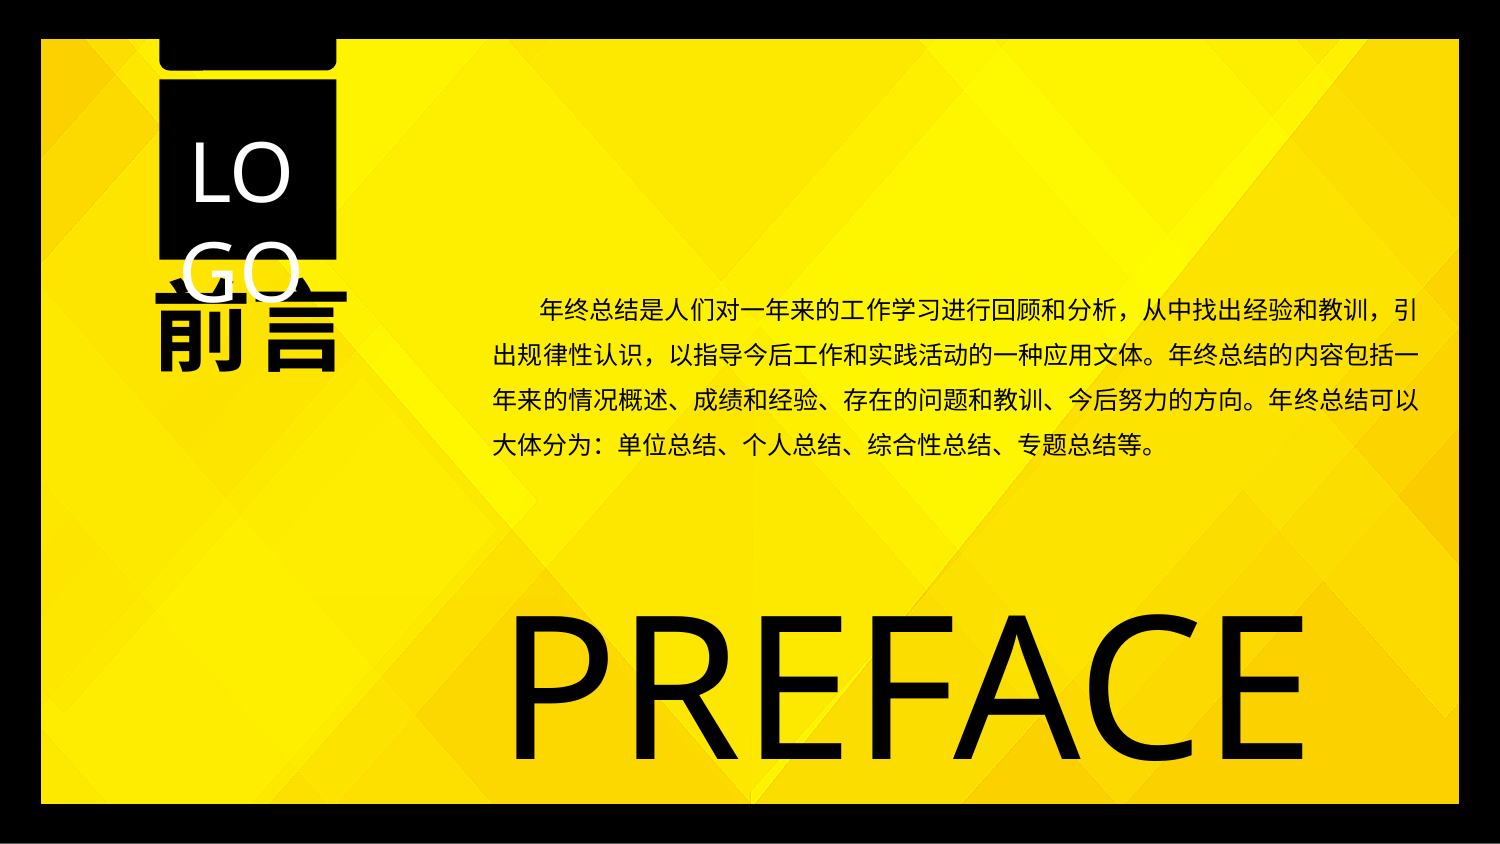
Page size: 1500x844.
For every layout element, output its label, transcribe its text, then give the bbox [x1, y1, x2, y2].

text_box [157, 6, 339, 73]
text_box LOGO [159, 111, 324, 327]
text_box 前言 [118, 256, 384, 392]
text_box 年终总结是人们对一年来的工作学习进行回顾和分析，从中找出经验和教训，引出规律性认识，以指导今后工作和实践活动的一种应用文体。年终总结的内容包括一年来的情况概述、成绩和经验、存在的问题和教训、今后努力的方向。年终总结可以大体分为：单位总结、个人总结、综合性总结、专题总结等。 [478, 272, 1435, 467]
text_box PREFACE [482, 551, 1447, 807]
text_box [157, 77, 339, 262]
picture [41, 39, 1459, 804]
